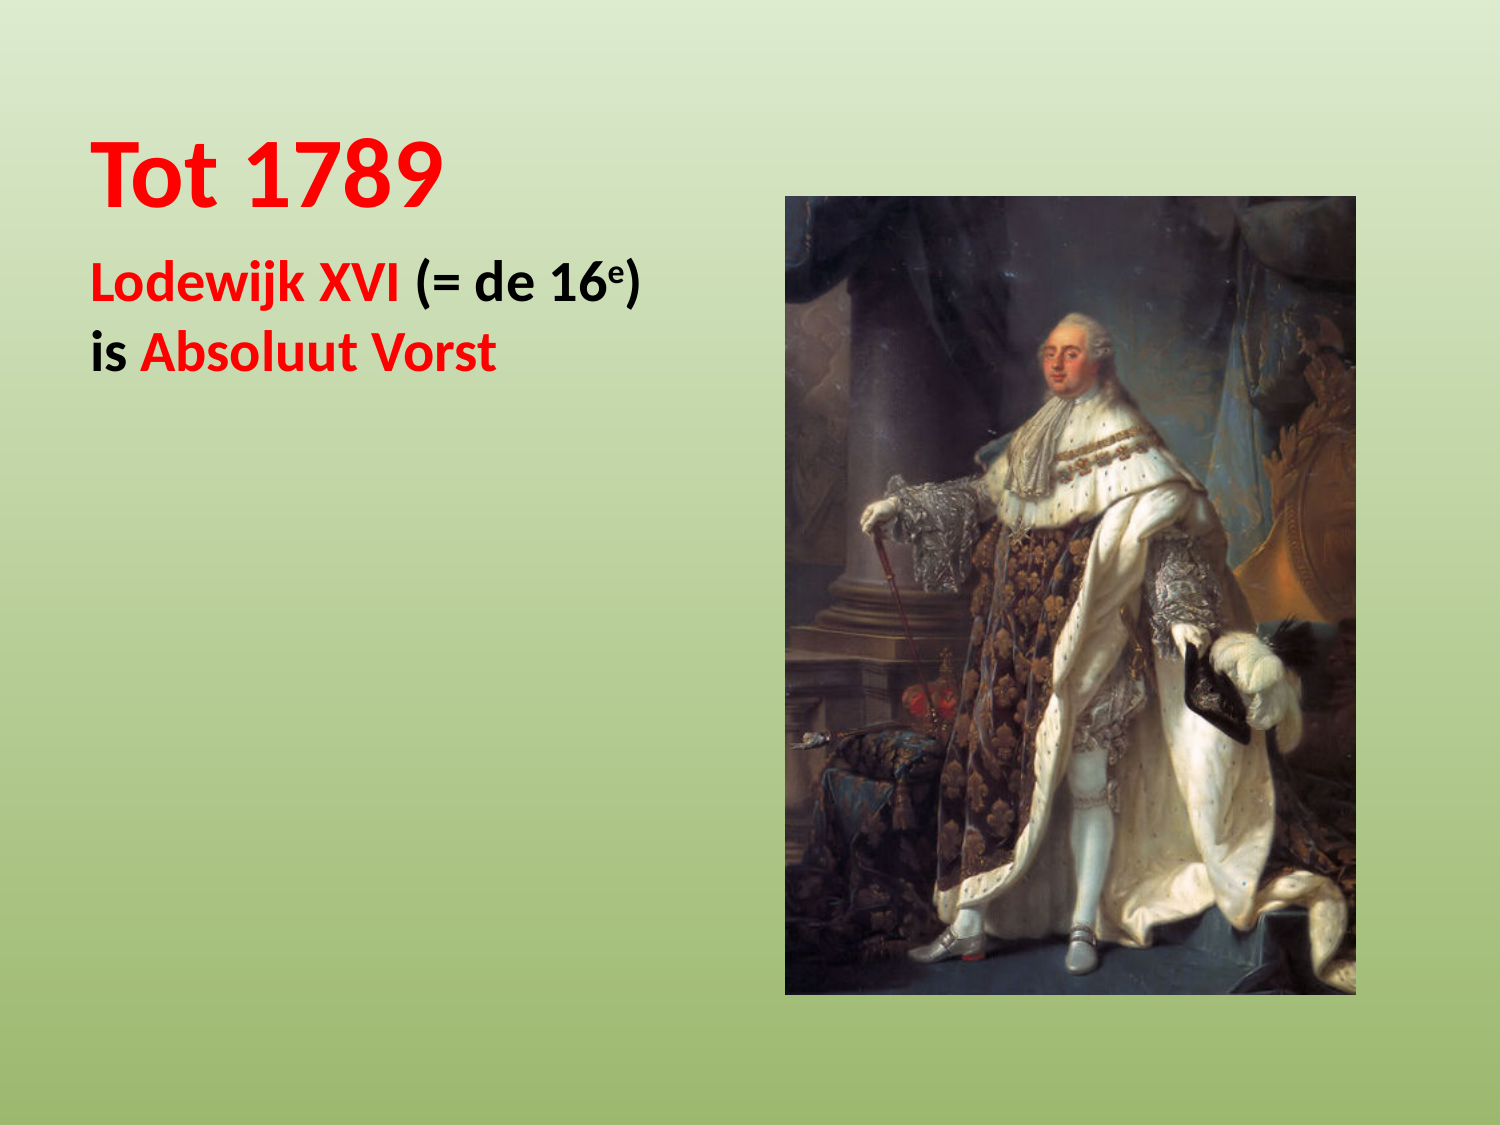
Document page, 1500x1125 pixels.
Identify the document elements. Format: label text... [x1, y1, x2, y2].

list Lodewijk XVI (= de 16e) is Absoluut Vorst [75, 235, 680, 1005]
title Tot 1789 [75, 44, 569, 235]
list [785, 195, 1356, 995]
